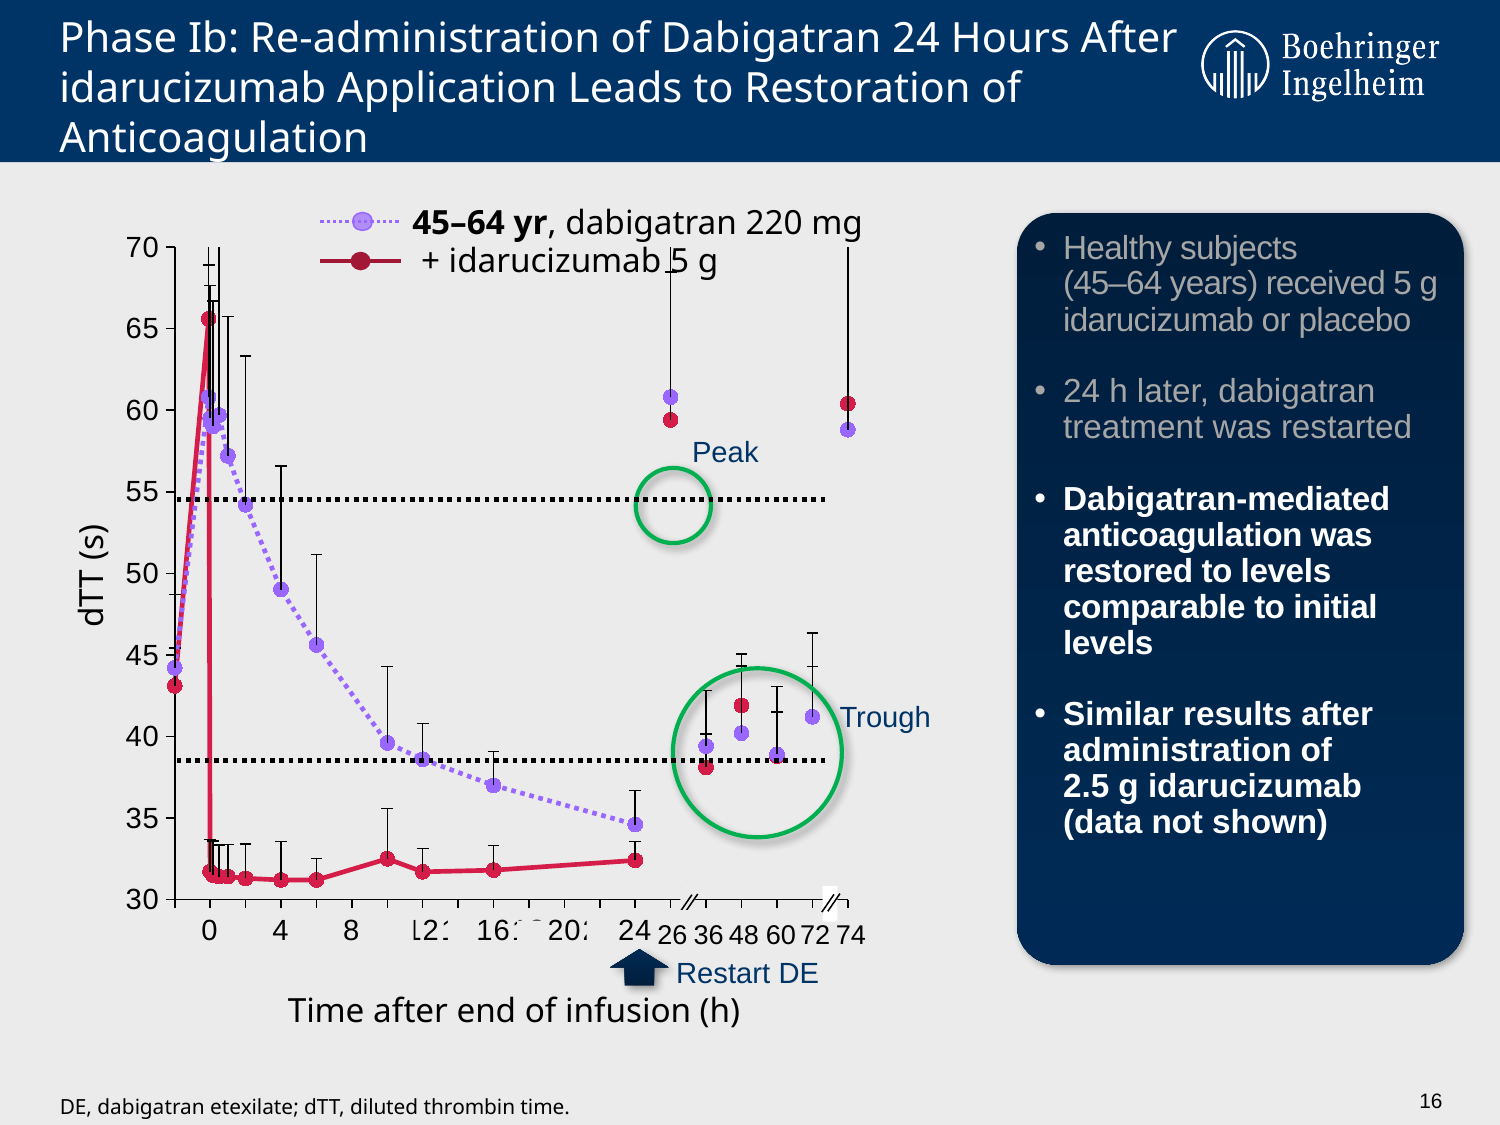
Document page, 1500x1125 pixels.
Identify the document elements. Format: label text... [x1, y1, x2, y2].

picture [1200, 29, 1441, 103]
text_box Trough [883, 691, 957, 742]
chart [116, 218, 880, 970]
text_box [155, 916, 620, 972]
list DE, dabigatran etexilate; dTT, diluted thrombin time. [59, 1061, 1390, 1119]
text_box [320, 193, 891, 288]
title Phase Ib: Re-administration of Dabigatran 24 Hours After idarucizumab Application Leads to Restoration of Anticoagulation [59, 10, 1193, 123]
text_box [652, 886, 871, 959]
slide_number 16 [1294, 1082, 1443, 1113]
text_box Time after end of infusion (h) [224, 981, 814, 1037]
text_box Restart DE [661, 946, 911, 997]
text_box dTT (s) [62, 482, 111, 662]
text_box [622, 977, 657, 988]
text_box Healthy subjects (45–64 years) received 5 g idarucizumab or placebo 24 h later, dabigatran treatment was restarted Dabigatran-mediated anticoagulation was restored to levels comparable to initial levels Similar results after administration of 2.5 g idarucizumab (data not shown) [1014, 210, 1466, 967]
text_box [821, 893, 841, 913]
